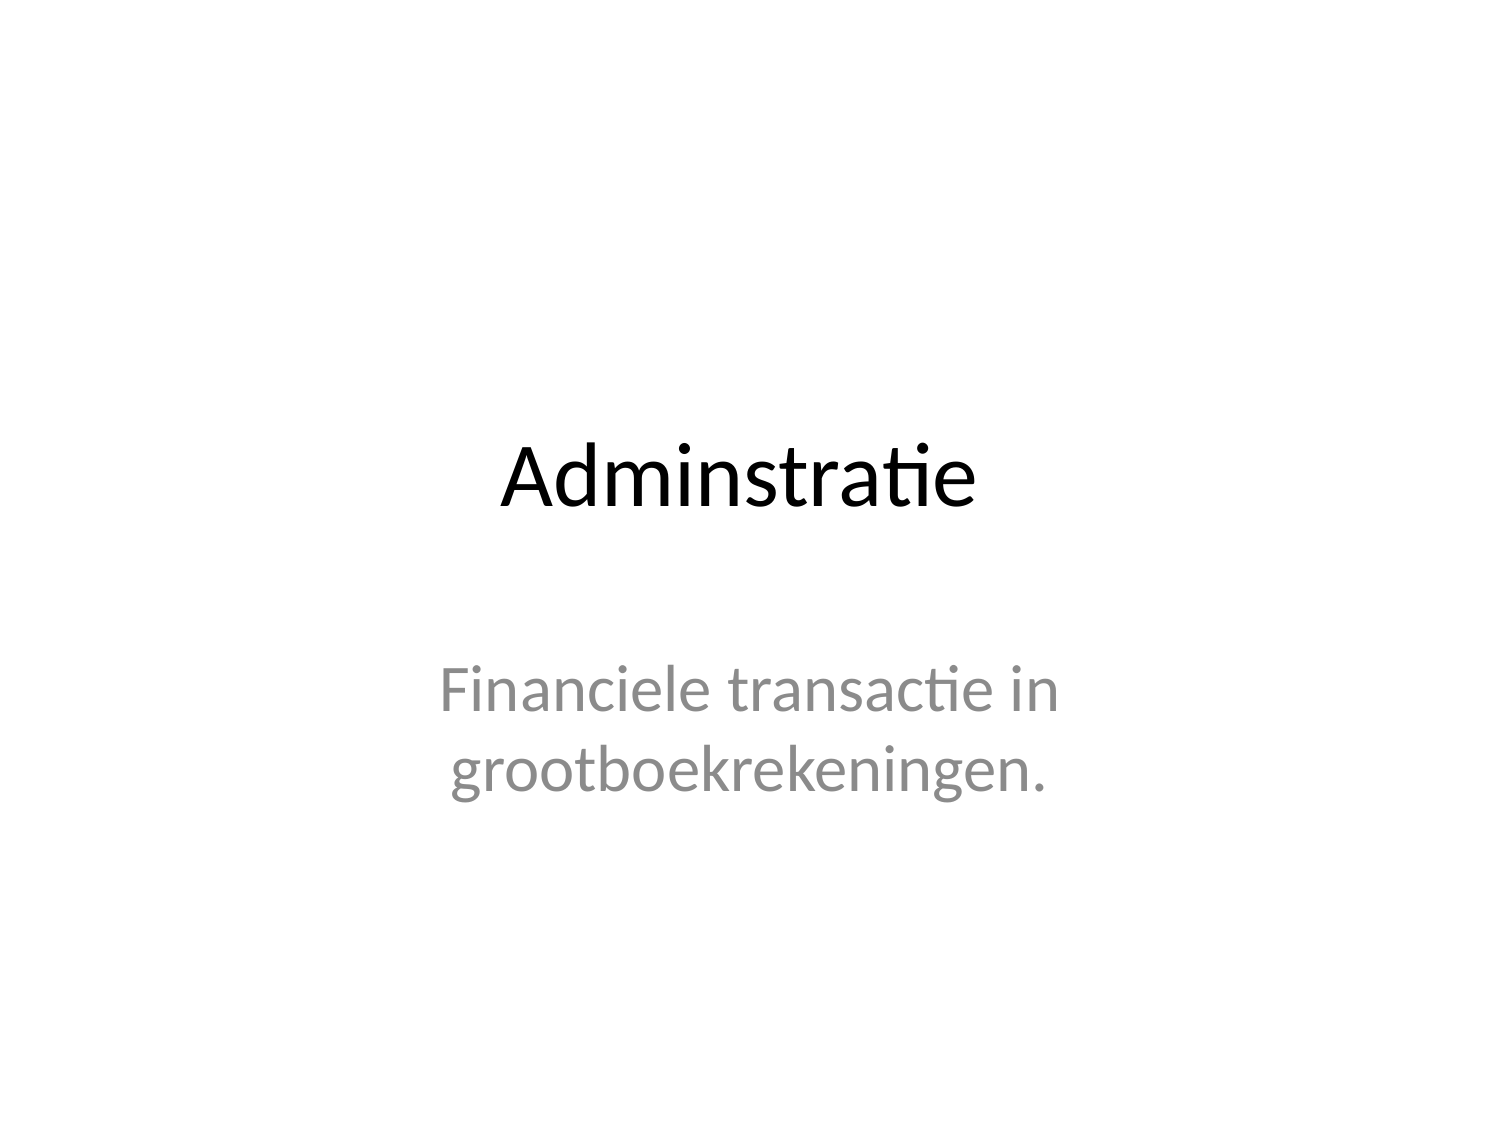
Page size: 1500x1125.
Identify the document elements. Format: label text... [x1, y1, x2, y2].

title Adminstratie [112, 349, 1388, 591]
subtitle Financiele transactie in grootboekrekeningen. [225, 637, 1275, 925]
